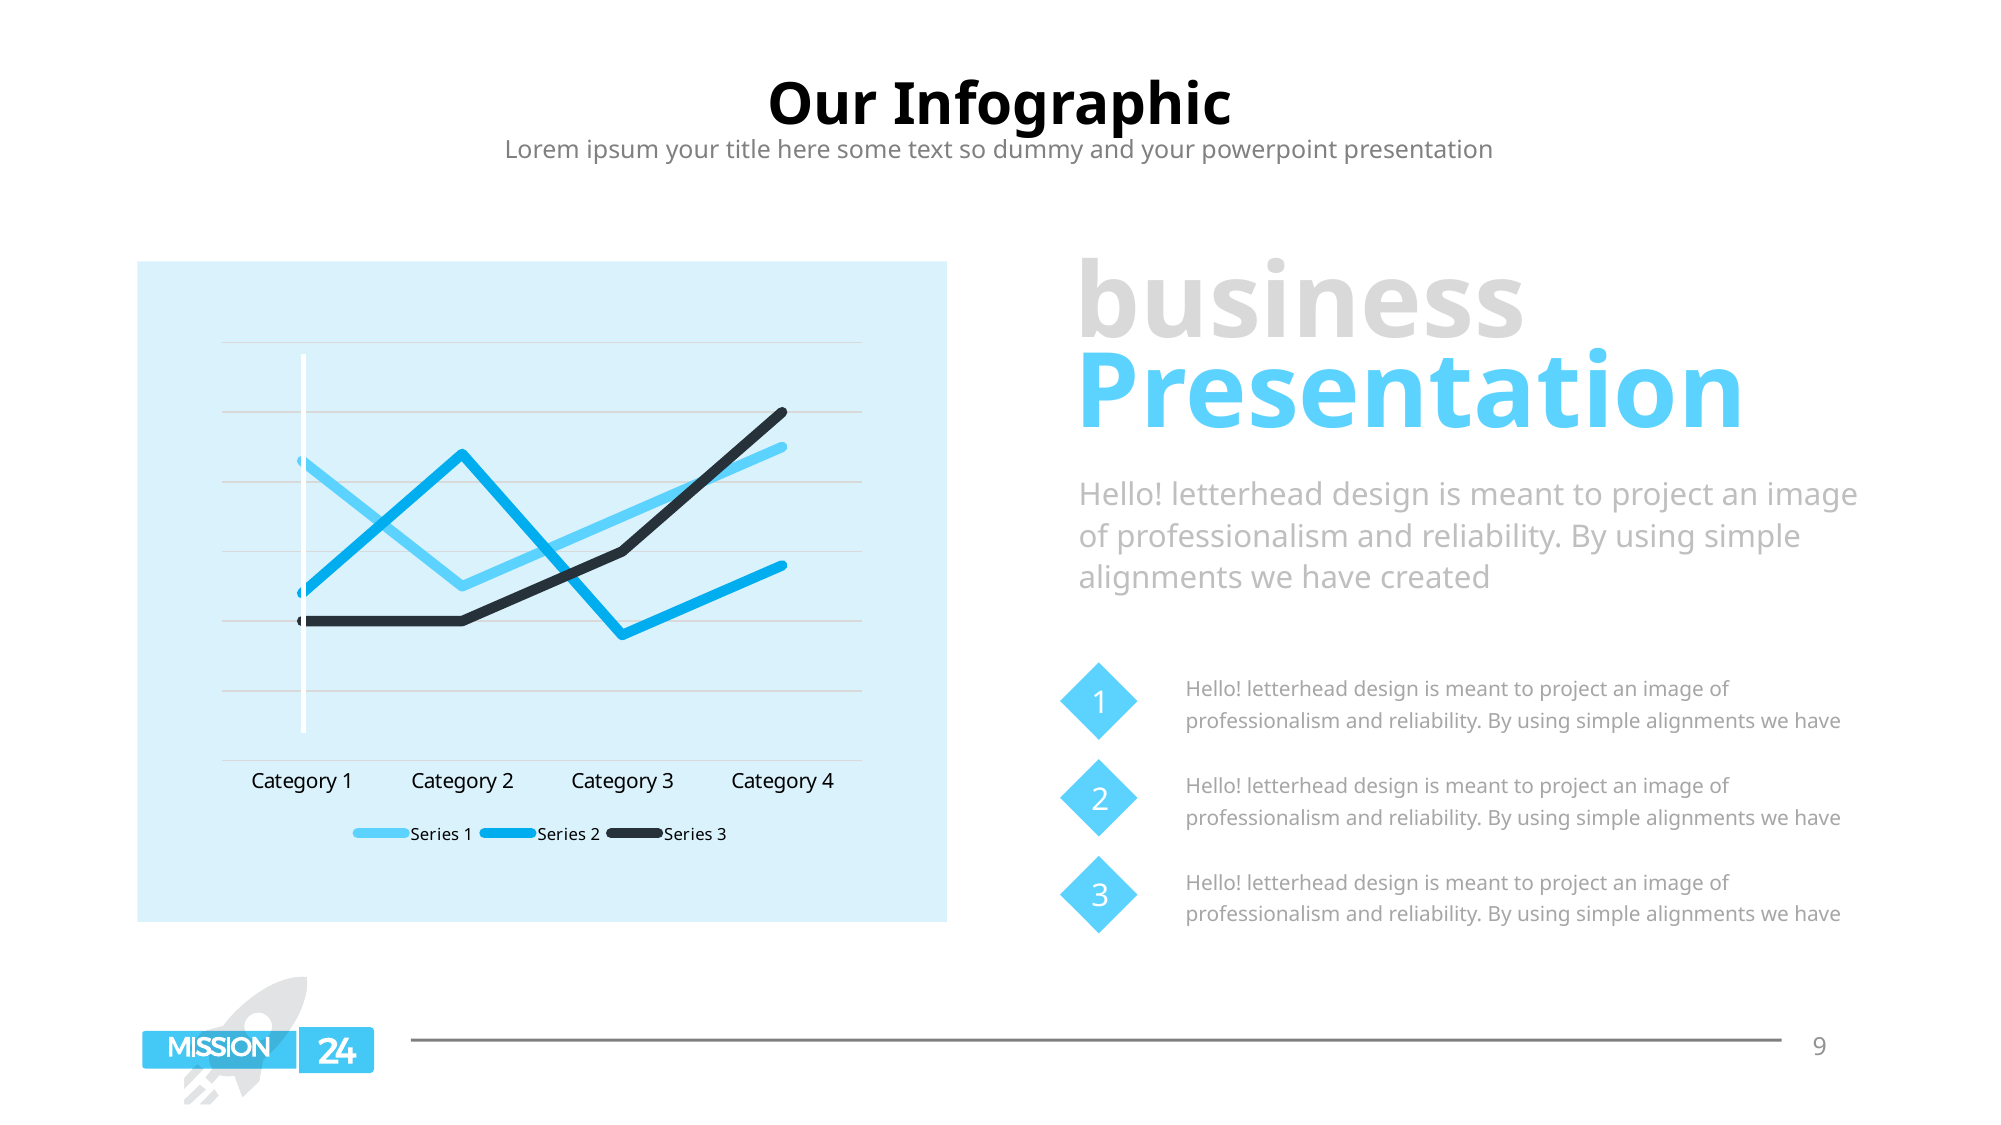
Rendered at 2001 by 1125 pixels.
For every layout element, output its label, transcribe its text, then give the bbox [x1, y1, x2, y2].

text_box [137, 261, 1863, 923]
title Our Infographic [137, 66, 1863, 129]
slide_number 9 [1781, 1009, 1858, 1086]
list Lorem ipsum your title here some text so dummy and your powerpoint presentation [137, 129, 1863, 176]
